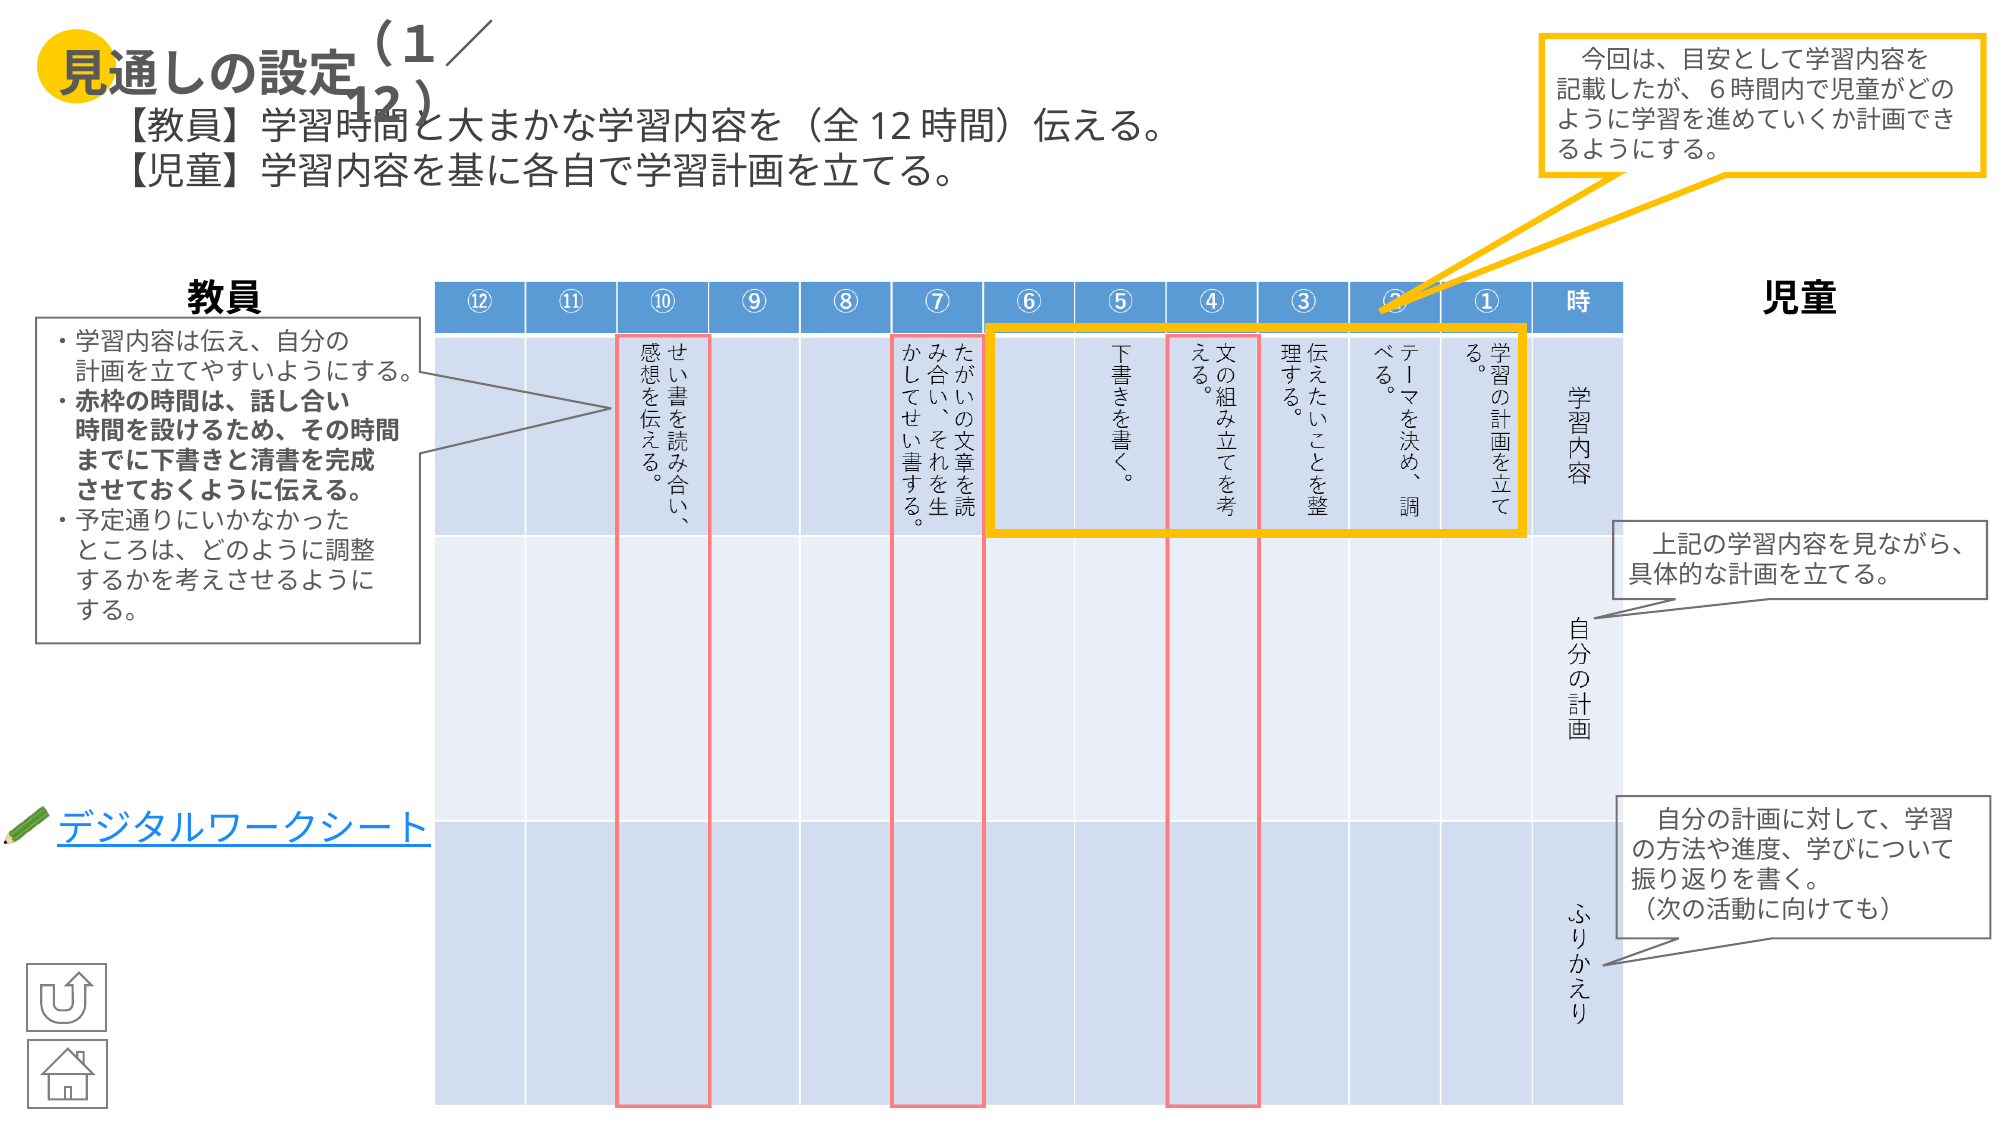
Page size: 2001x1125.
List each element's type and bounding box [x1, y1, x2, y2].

picture [3, 800, 51, 850]
text_box [26, 963, 107, 1032]
text_box [27, 1039, 108, 1109]
text_box [36, 36, 1991, 939]
picture [432, 939, 1627, 1108]
text_box [0, 29, 434, 104]
